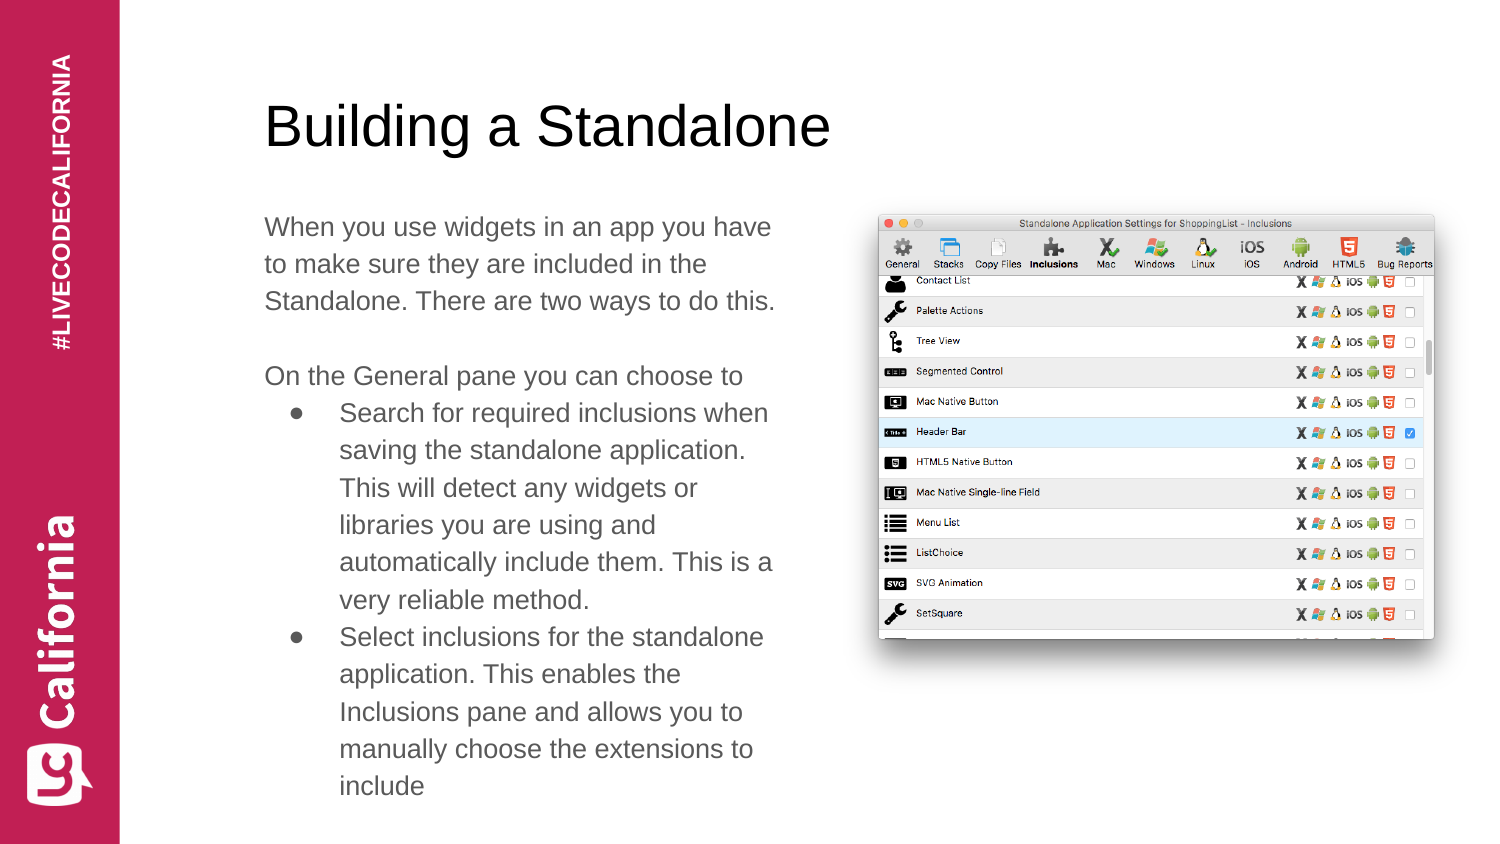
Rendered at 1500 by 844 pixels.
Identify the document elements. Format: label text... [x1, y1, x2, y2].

title Building a Standalone [249, 72, 1417, 167]
picture [0, 0, 120, 844]
list When you use widgets in an app you have to make sure they are included in the Standalone. There are two ways to do this. On the General pane you can choose to Search for required inclusions when saving the standalone application. This will detect any widgets or libraries you are using and automatically include them. This is a very reliable method. Select inclusions for the standalone application. This enables the Inclusions pane and allows you to manually choose the extensions to include [249, 189, 813, 750]
picture [837, 191, 1476, 698]
